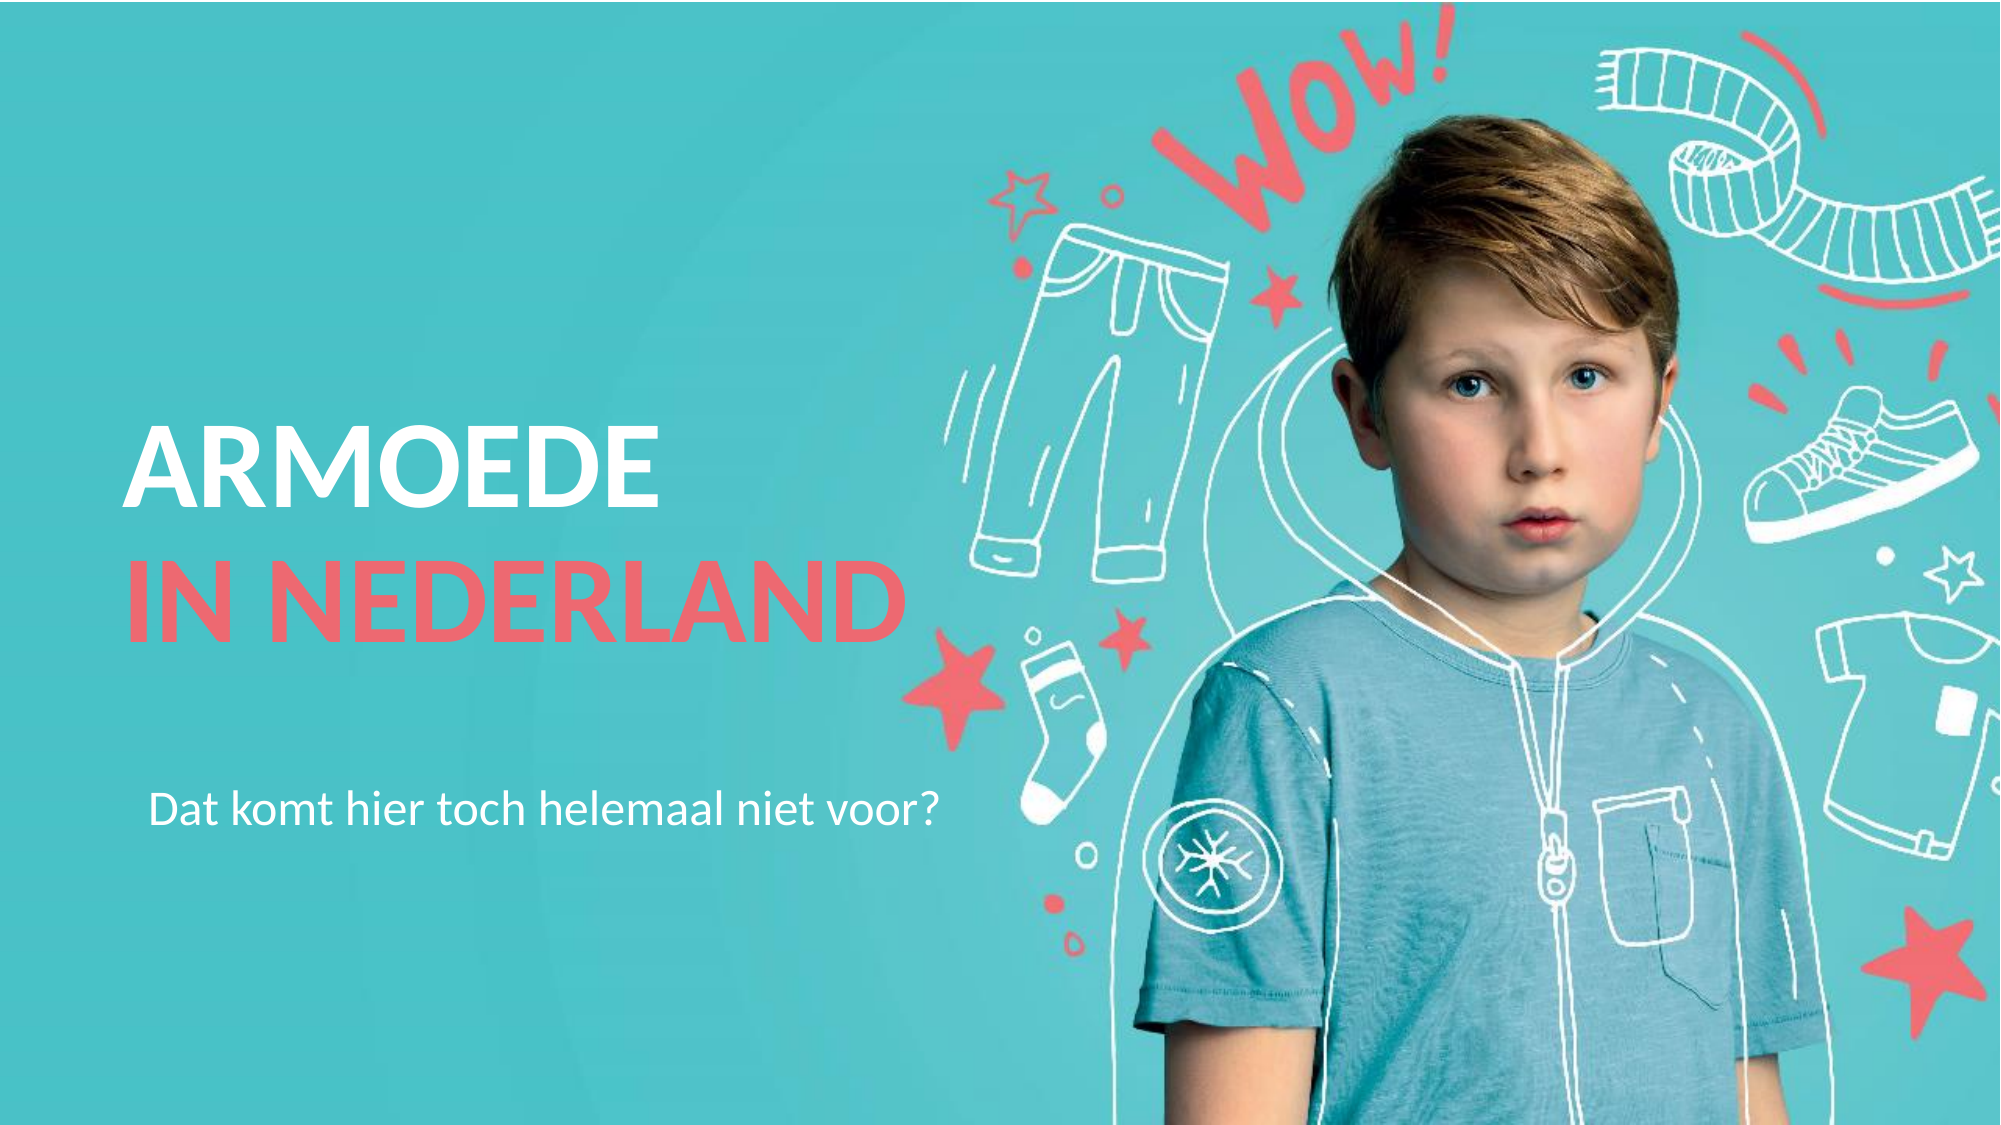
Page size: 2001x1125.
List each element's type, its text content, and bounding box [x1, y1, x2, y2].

subtitle Dat komt hier toch helemaal niet voor? [148, 769, 989, 879]
picture [0, 2, 2000, 1125]
